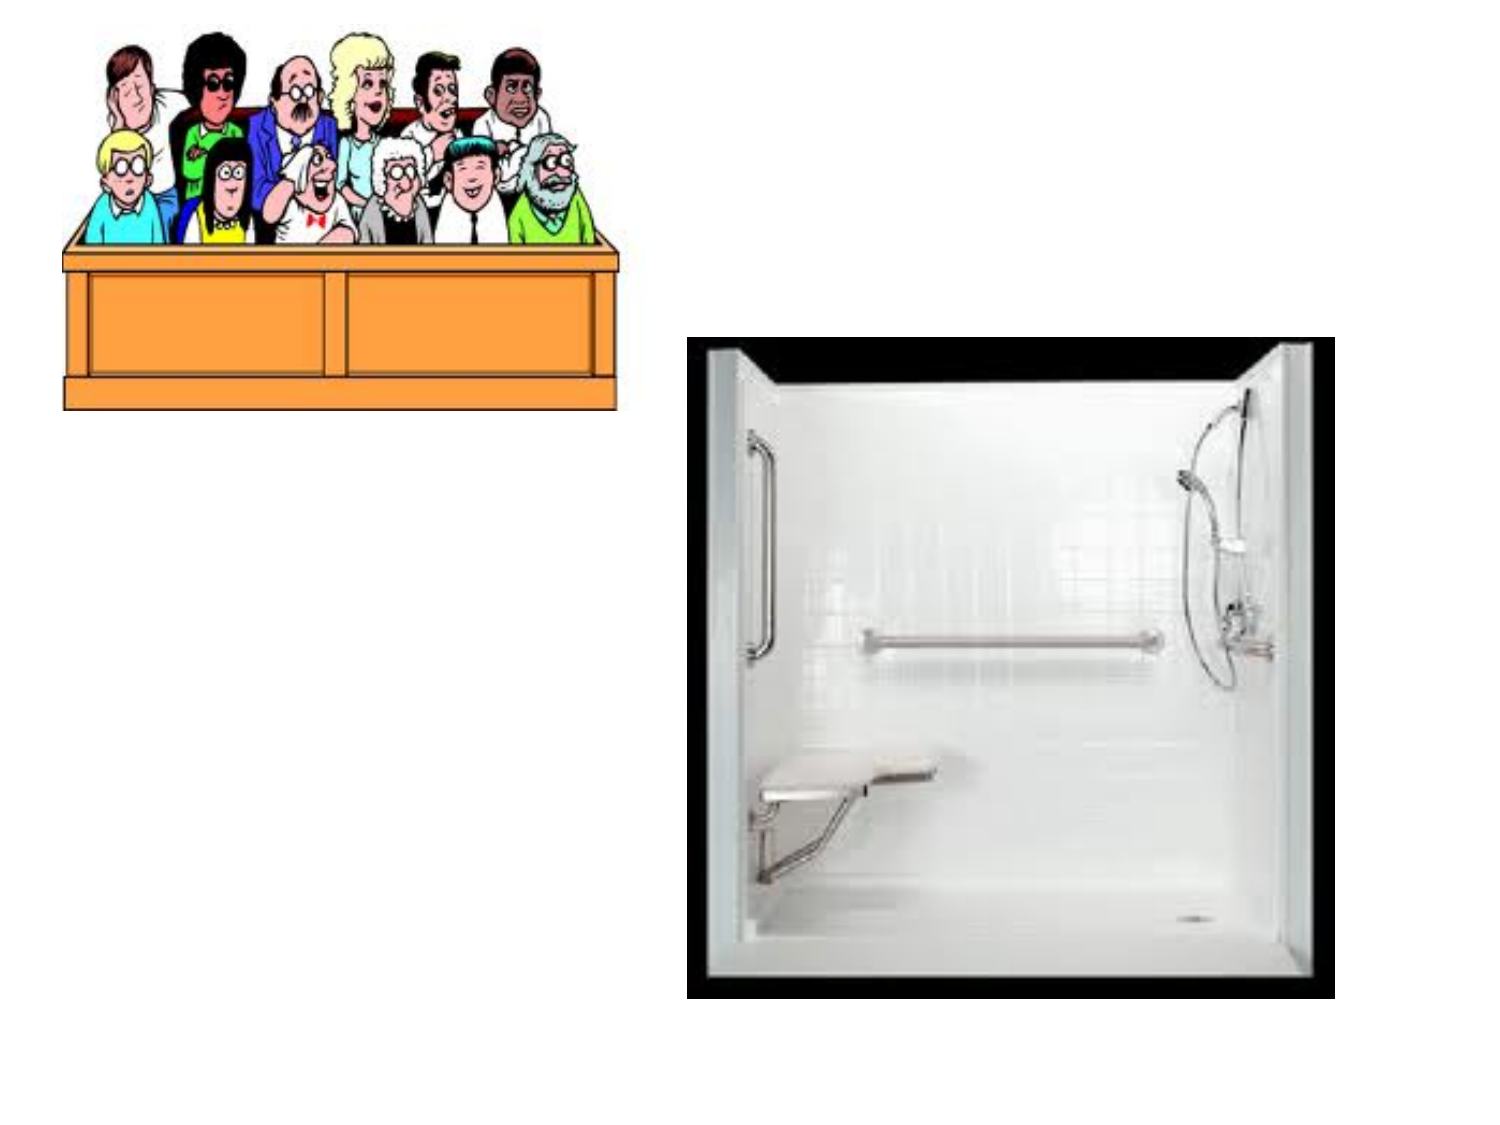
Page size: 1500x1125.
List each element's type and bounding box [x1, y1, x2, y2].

picture [687, 337, 1335, 1000]
picture [62, 24, 663, 411]
